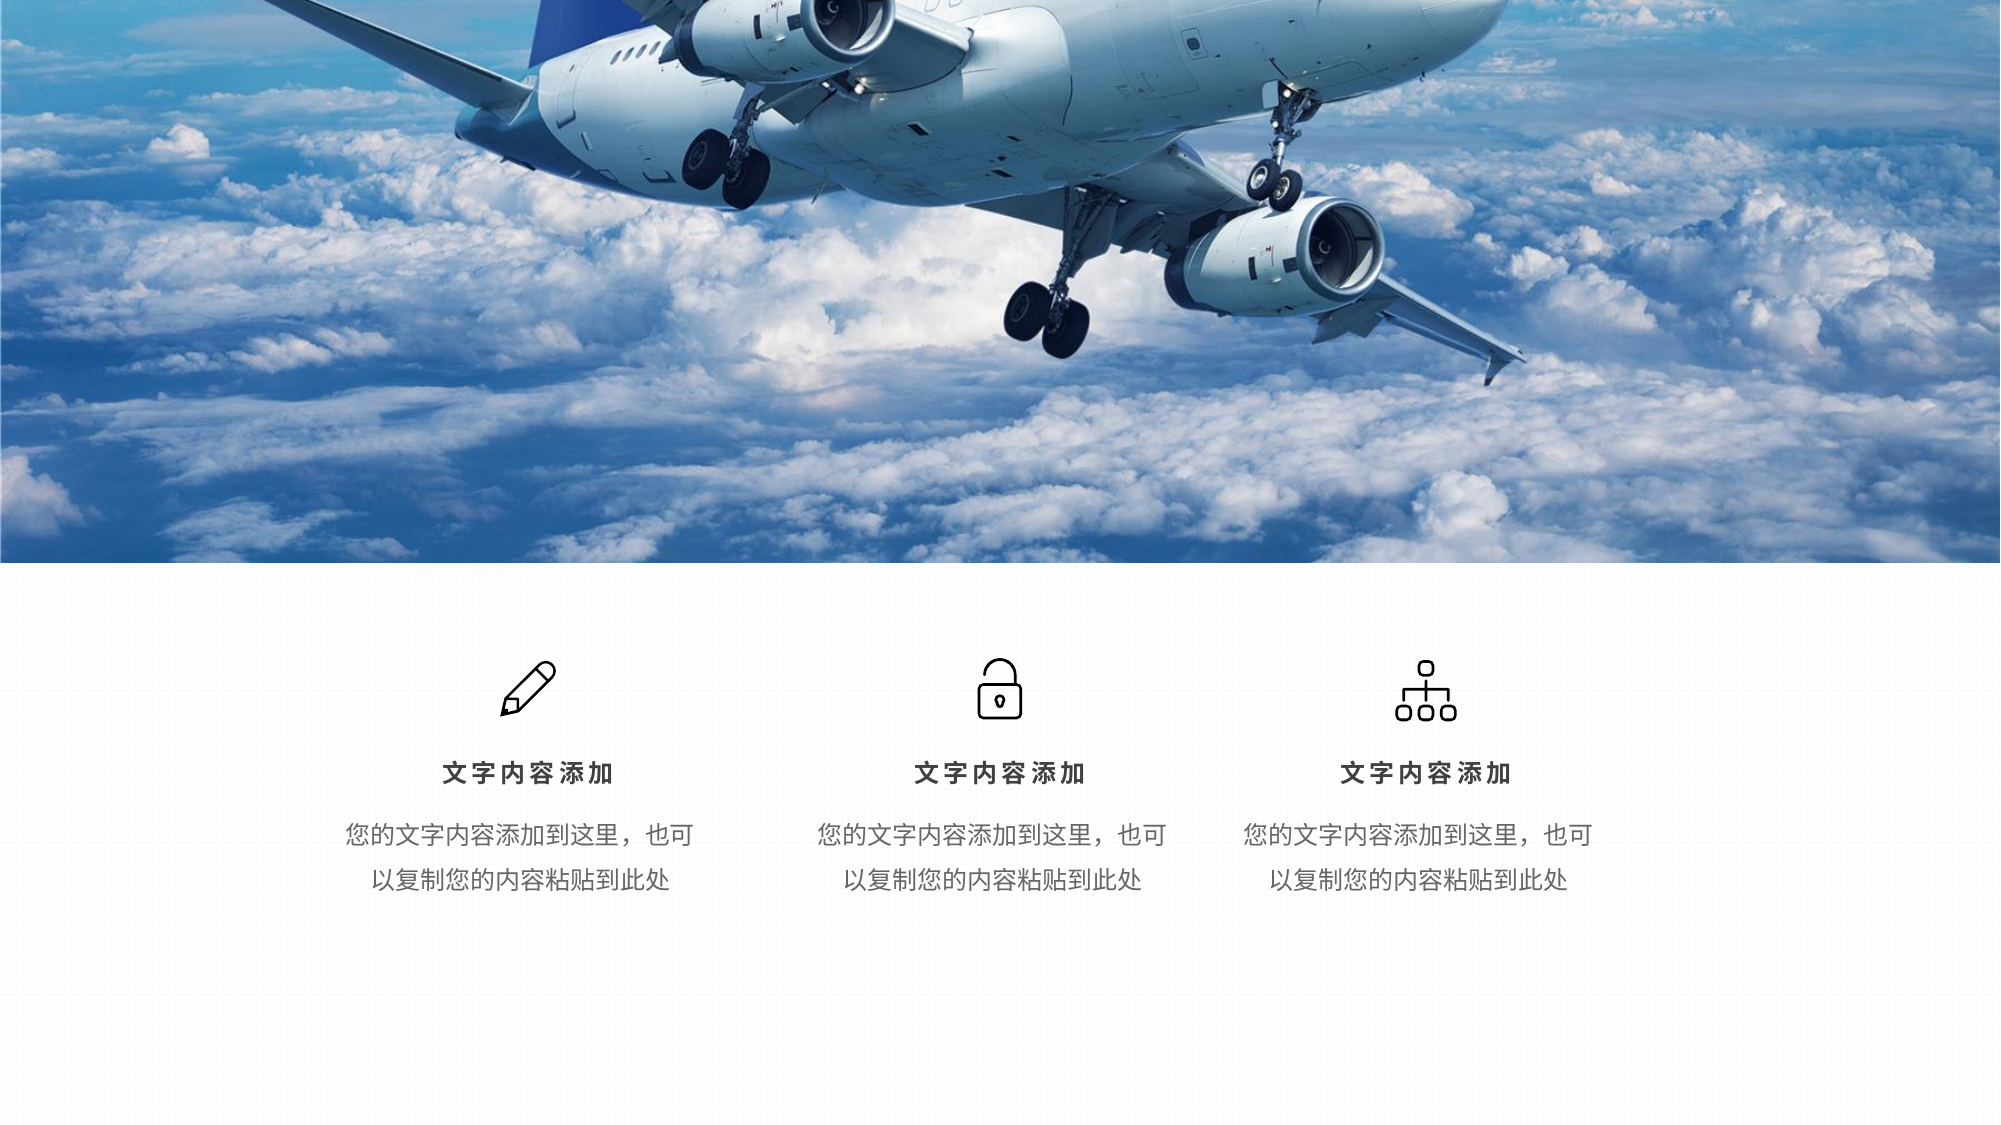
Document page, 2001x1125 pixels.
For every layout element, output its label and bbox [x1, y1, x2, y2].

text_box [1236, 659, 1616, 891]
text_box [338, 660, 718, 891]
text_box [810, 658, 1190, 891]
picture [0, 0, 2000, 563]
